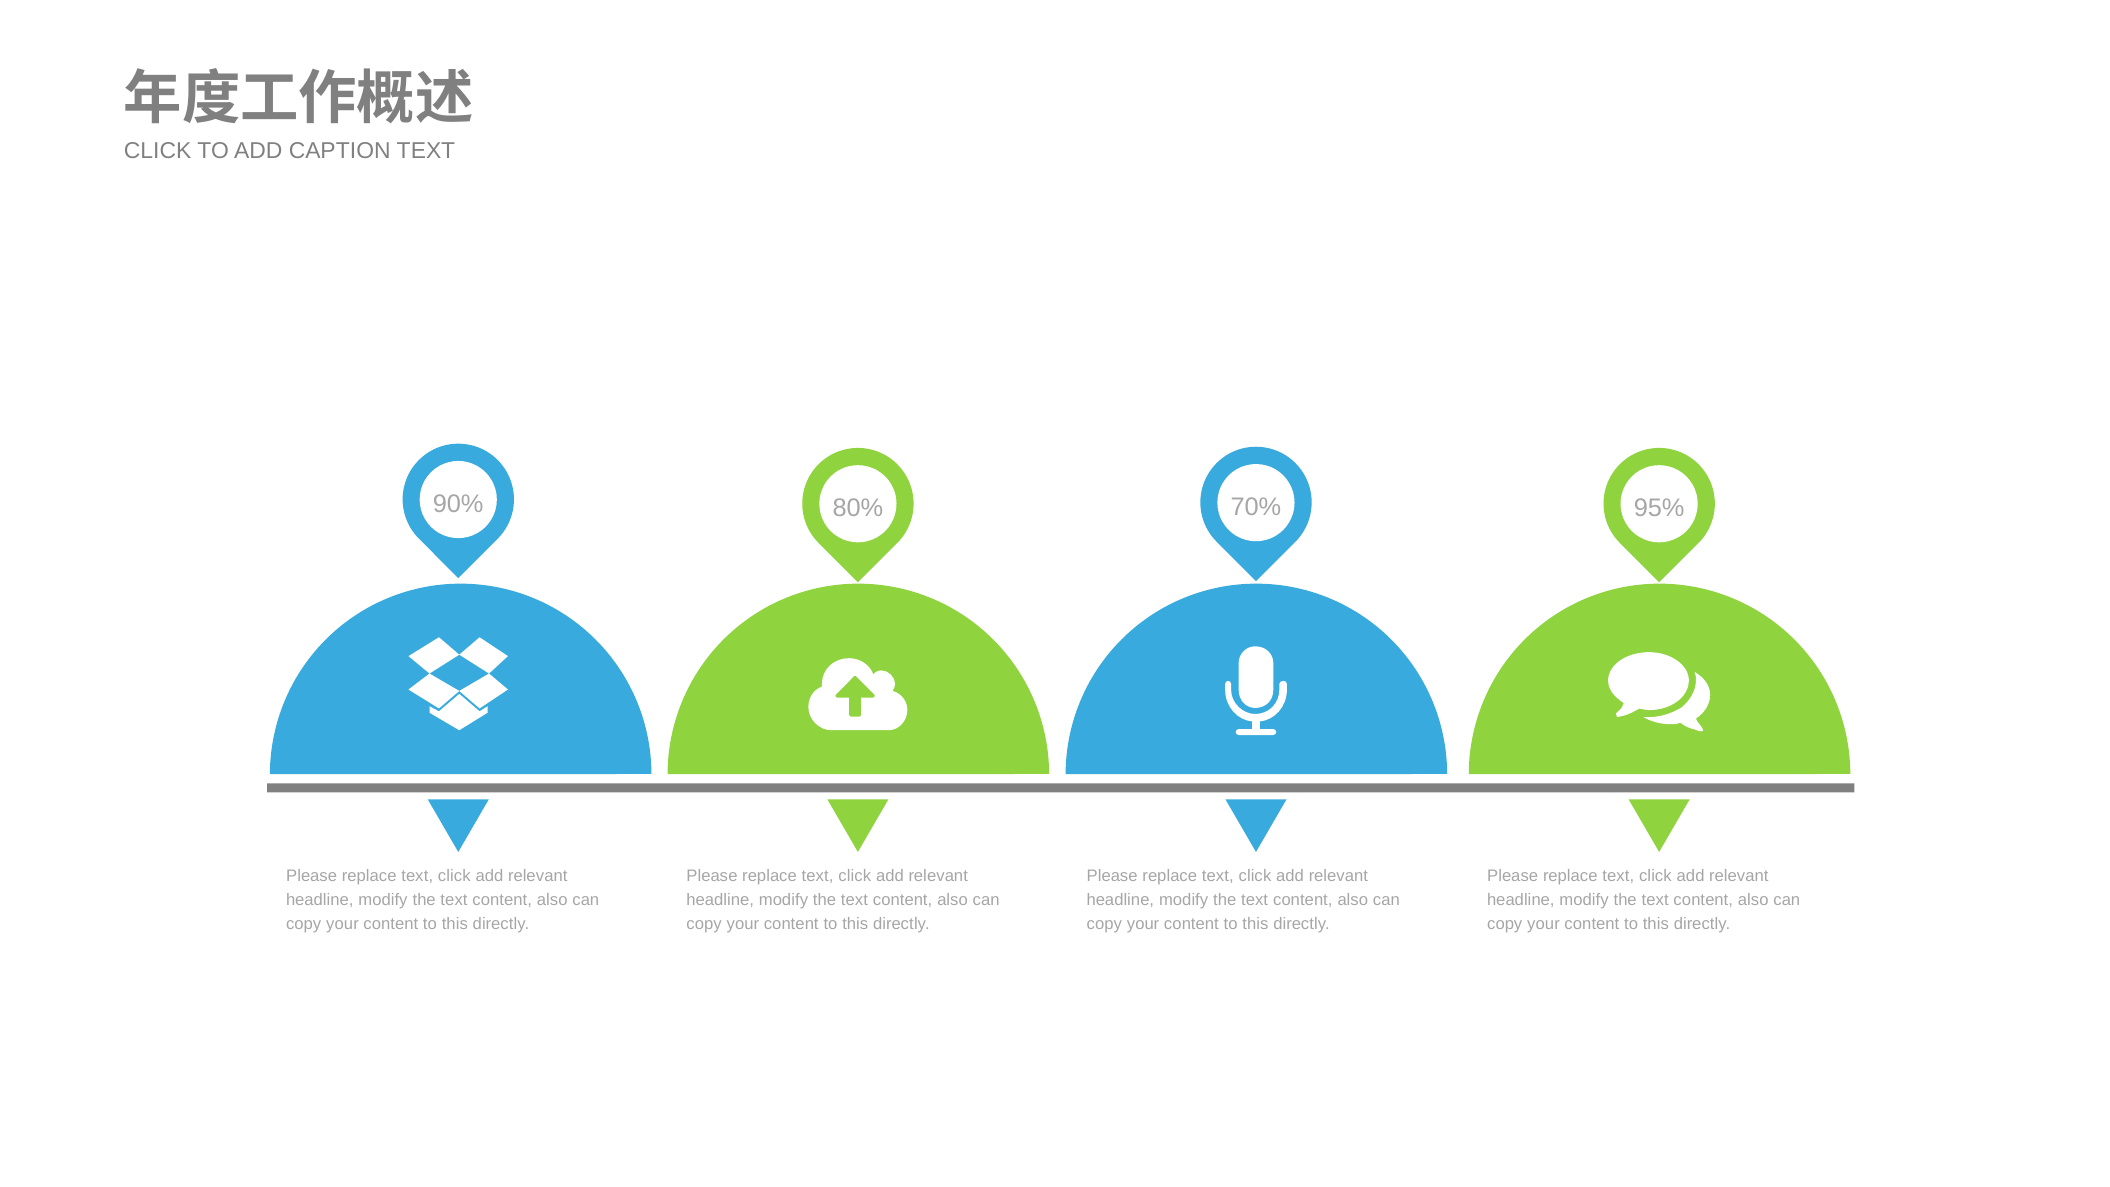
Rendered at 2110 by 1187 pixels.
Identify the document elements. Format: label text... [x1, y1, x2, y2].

text_box [408, 637, 508, 731]
text_box [1238, 646, 1274, 708]
text_box [808, 658, 908, 731]
text_box Please replace text, click add relevant headline, modify the text content, also can copy your content to this directly. [686, 861, 1031, 933]
text_box CLICK TO ADD CAPTION TEXT [123, 135, 503, 163]
text_box [1643, 671, 1711, 732]
text_box 年度工作概述 [123, 60, 503, 131]
text_box [1064, 582, 1449, 776]
text_box [825, 798, 891, 854]
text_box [1603, 447, 1715, 560]
text_box [266, 782, 1855, 793]
text_box [666, 582, 1051, 776]
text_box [802, 447, 914, 560]
text_box Please replace text, click add relevant headline, modify the text content, also can copy your content to this directly. [1086, 861, 1431, 933]
text_box [1608, 652, 1689, 718]
text_box Please replace text, click add relevant headline, modify the text content, also can copy your content to this directly. [286, 861, 631, 933]
text_box [268, 582, 653, 776]
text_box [402, 443, 514, 555]
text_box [1200, 446, 1312, 558]
text_box Please replace text, click add relevant headline, modify the text content, also can copy your content to this directly. [1487, 861, 1832, 933]
text_box [1626, 798, 1692, 854]
text_box [1223, 798, 1289, 854]
text_box [425, 798, 491, 854]
text_box [1467, 582, 1852, 776]
text_box [1225, 680, 1287, 736]
